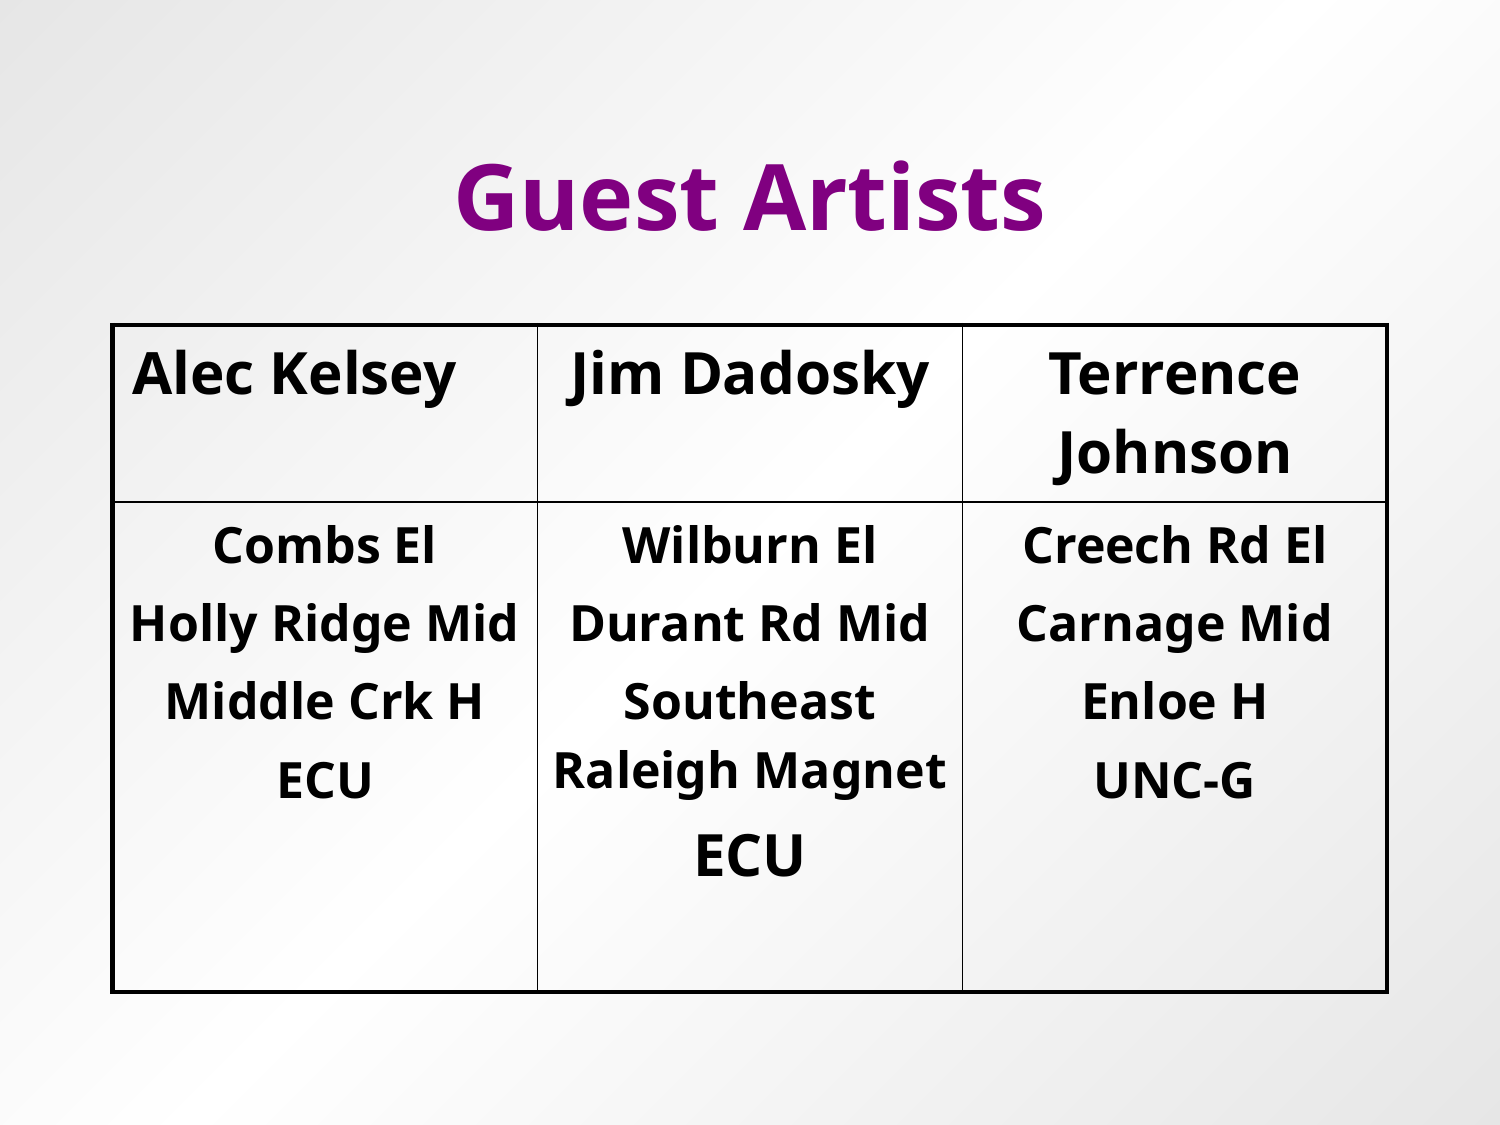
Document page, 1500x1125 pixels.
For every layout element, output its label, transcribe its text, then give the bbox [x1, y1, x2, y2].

table_cell Combs El Holly Ridge Mid Middle Crk H ECU [115, 503, 537, 990]
table_cell Creech Rd El Carnage Mid Enloe H UNC-G [963, 503, 1385, 990]
table_header Terrence Johnson [963, 327, 1385, 501]
table_cell Wilburn El Durant Rd Mid Southeast Raleigh Magnet ECU [538, 503, 962, 990]
title Guest Artists [74, 99, 1426, 288]
table_header Jim Dadosky [538, 327, 962, 501]
table_header Alec Kelsey [115, 327, 537, 501]
